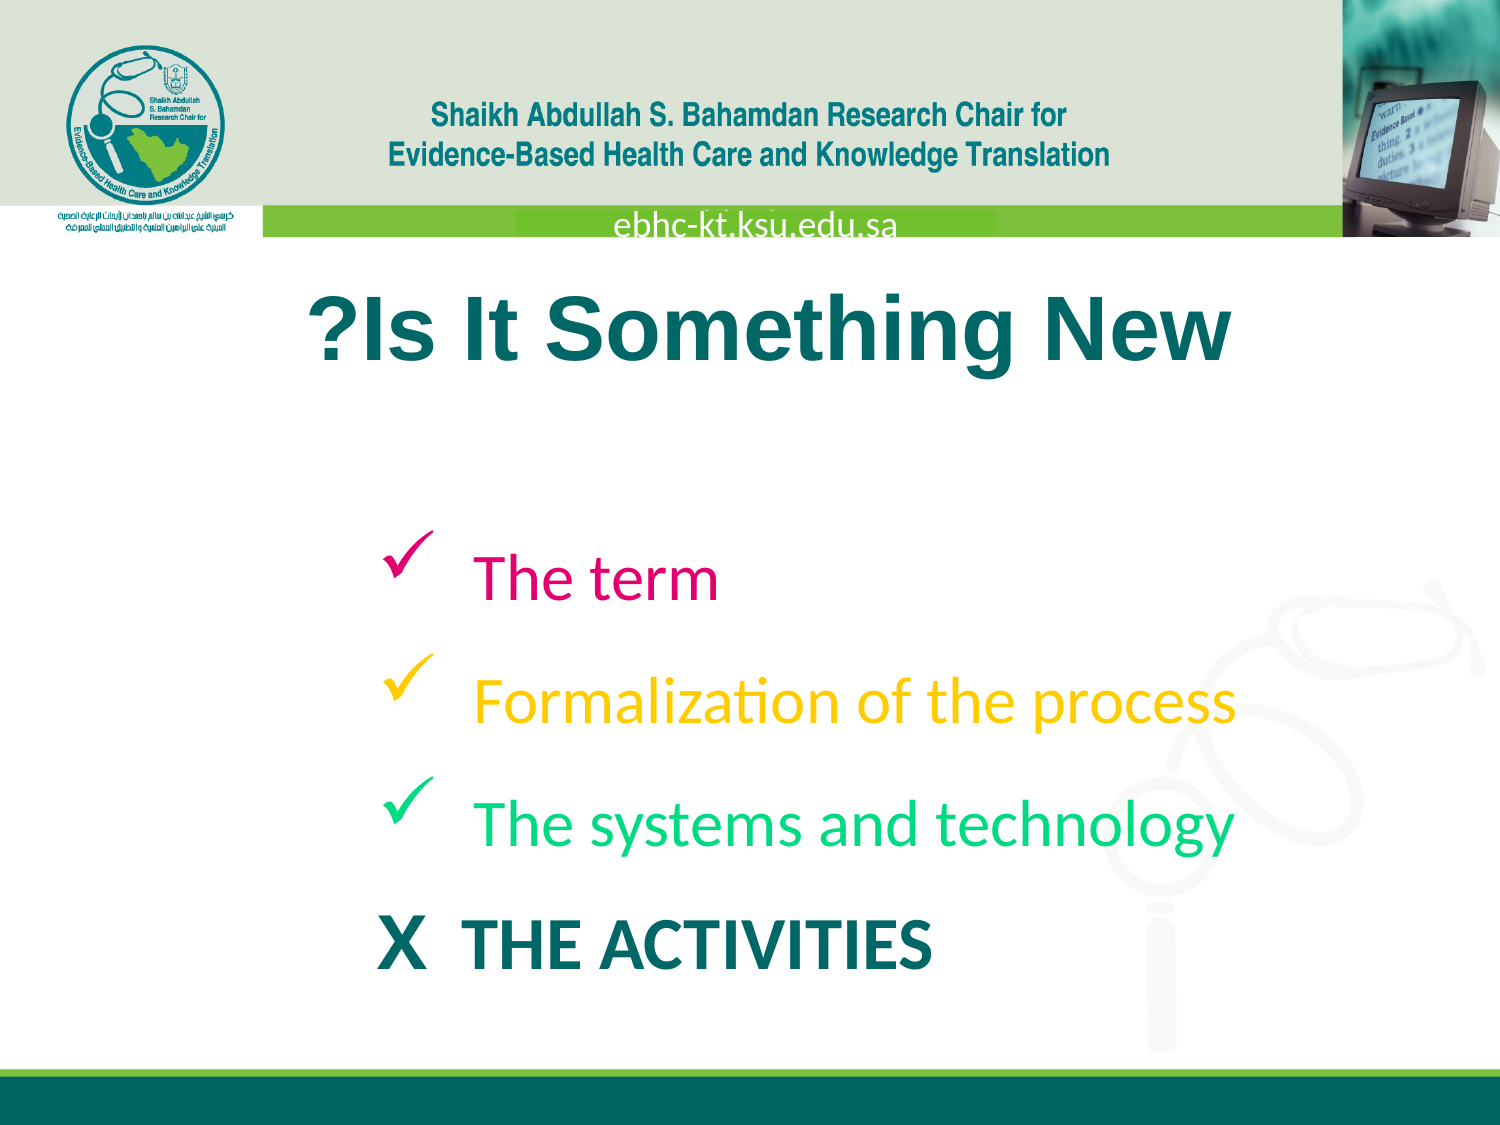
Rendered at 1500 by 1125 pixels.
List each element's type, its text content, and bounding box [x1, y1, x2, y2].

list The term Formalization of the process The systems and technology X THE ACTIVITIES [362, 499, 1500, 1038]
picture [0, 0, 1500, 1125]
title Is It Something New? [93, 198, 1444, 387]
